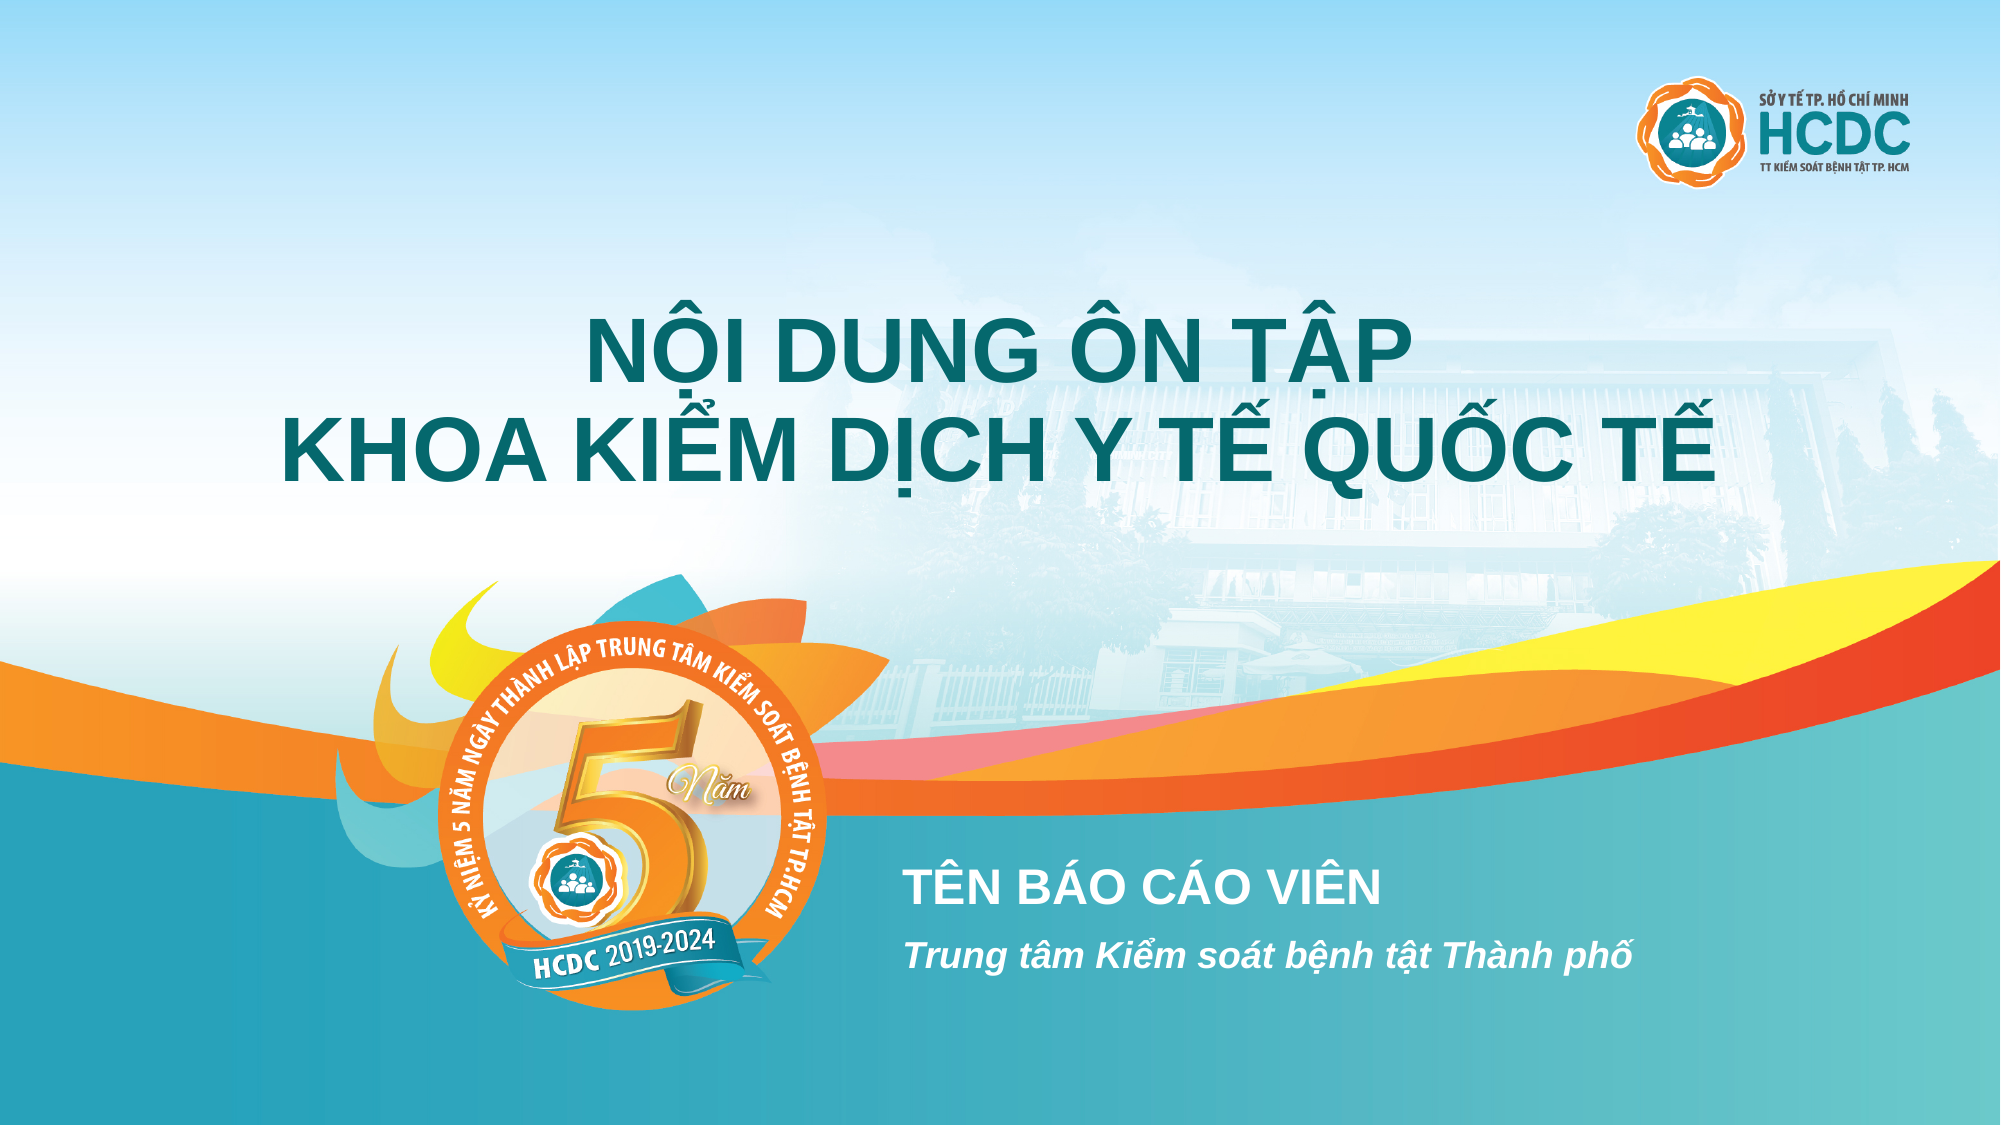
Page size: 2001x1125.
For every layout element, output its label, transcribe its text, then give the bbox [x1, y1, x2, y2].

subtitle TÊN BÁO CÁO VIÊN Trung tâm Kiểm soát bệnh tật Thành phố [887, 853, 2000, 1125]
title NỘI DUNG ÔN TẬP KHOA KIỂM DỊCH Y TẾ QUỐC TẾ [249, 220, 1750, 509]
picture [0, 0, 2001, 1125]
